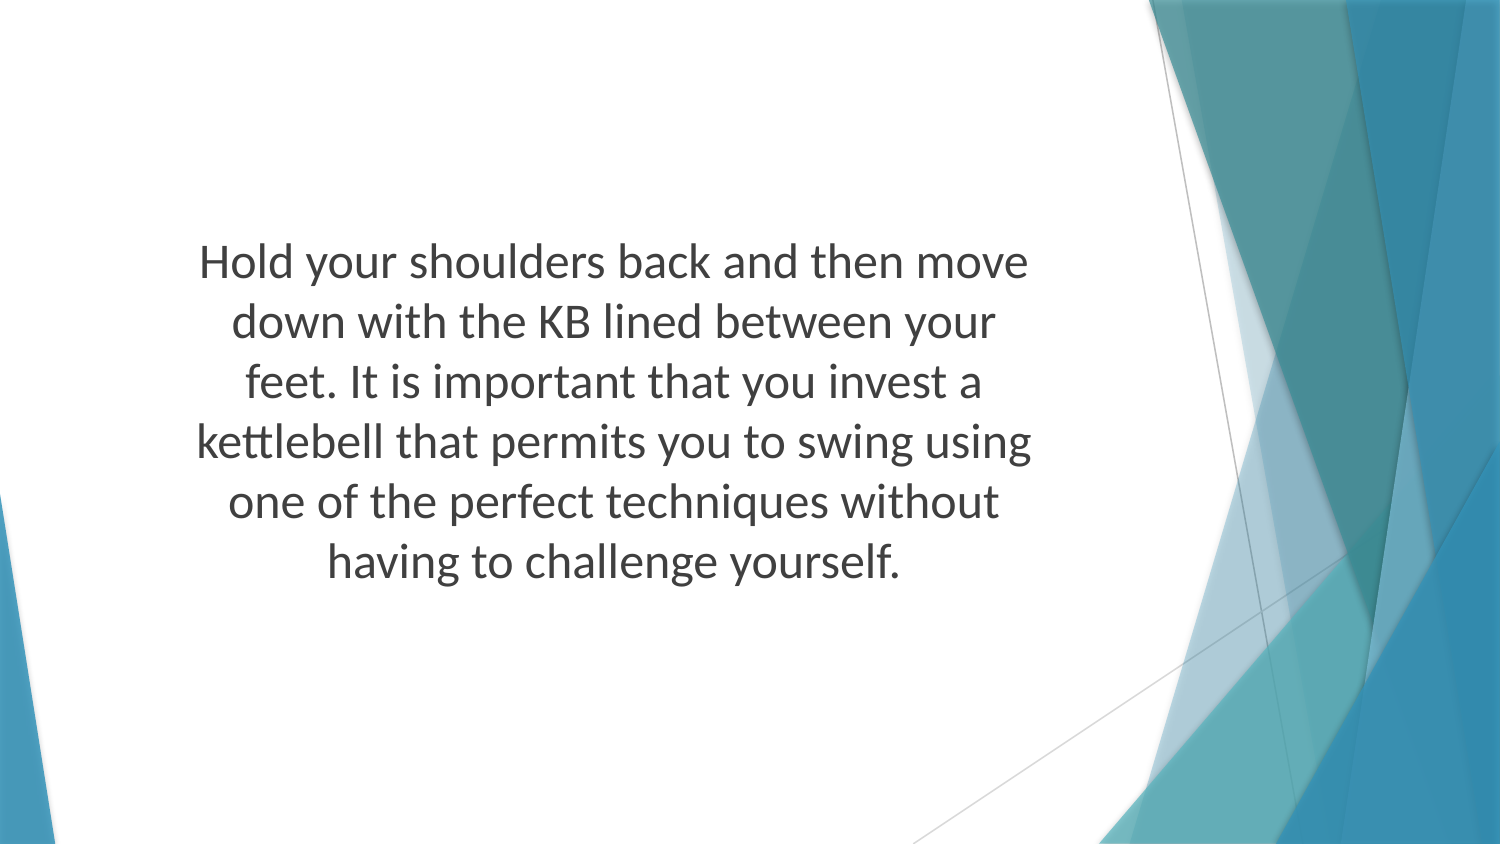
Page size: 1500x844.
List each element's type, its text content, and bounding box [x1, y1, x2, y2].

list Hold your shoulders back and then move down with the KB lined between your feet. It is important that you invest a kettlebell that permits you to swing using one of the perfect techniques without having to challenge yourself. [171, 221, 1058, 623]
